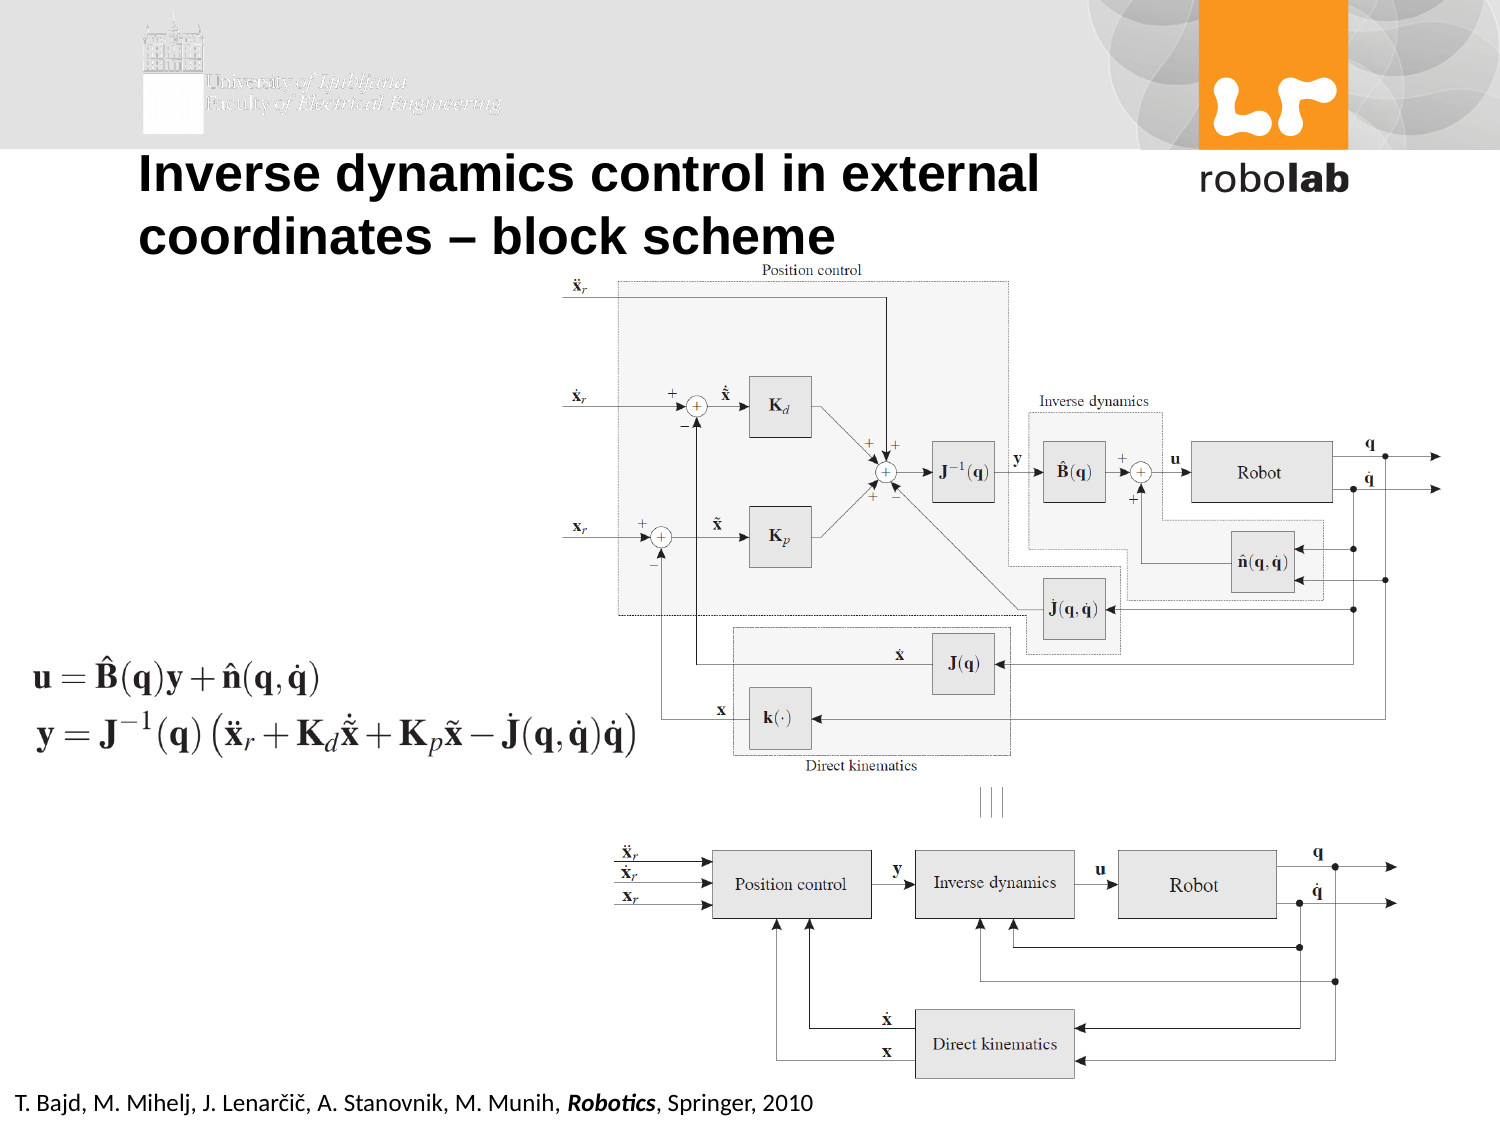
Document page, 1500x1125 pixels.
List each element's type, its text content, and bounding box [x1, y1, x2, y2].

picture [607, 774, 1405, 1087]
picture [24, 709, 643, 762]
title Inverse dynamics control in external coordinates – block scheme [123, 113, 1306, 291]
picture [998, 0, 1500, 196]
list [556, 255, 1448, 781]
picture [27, 650, 324, 707]
picture [143, 10, 501, 113]
